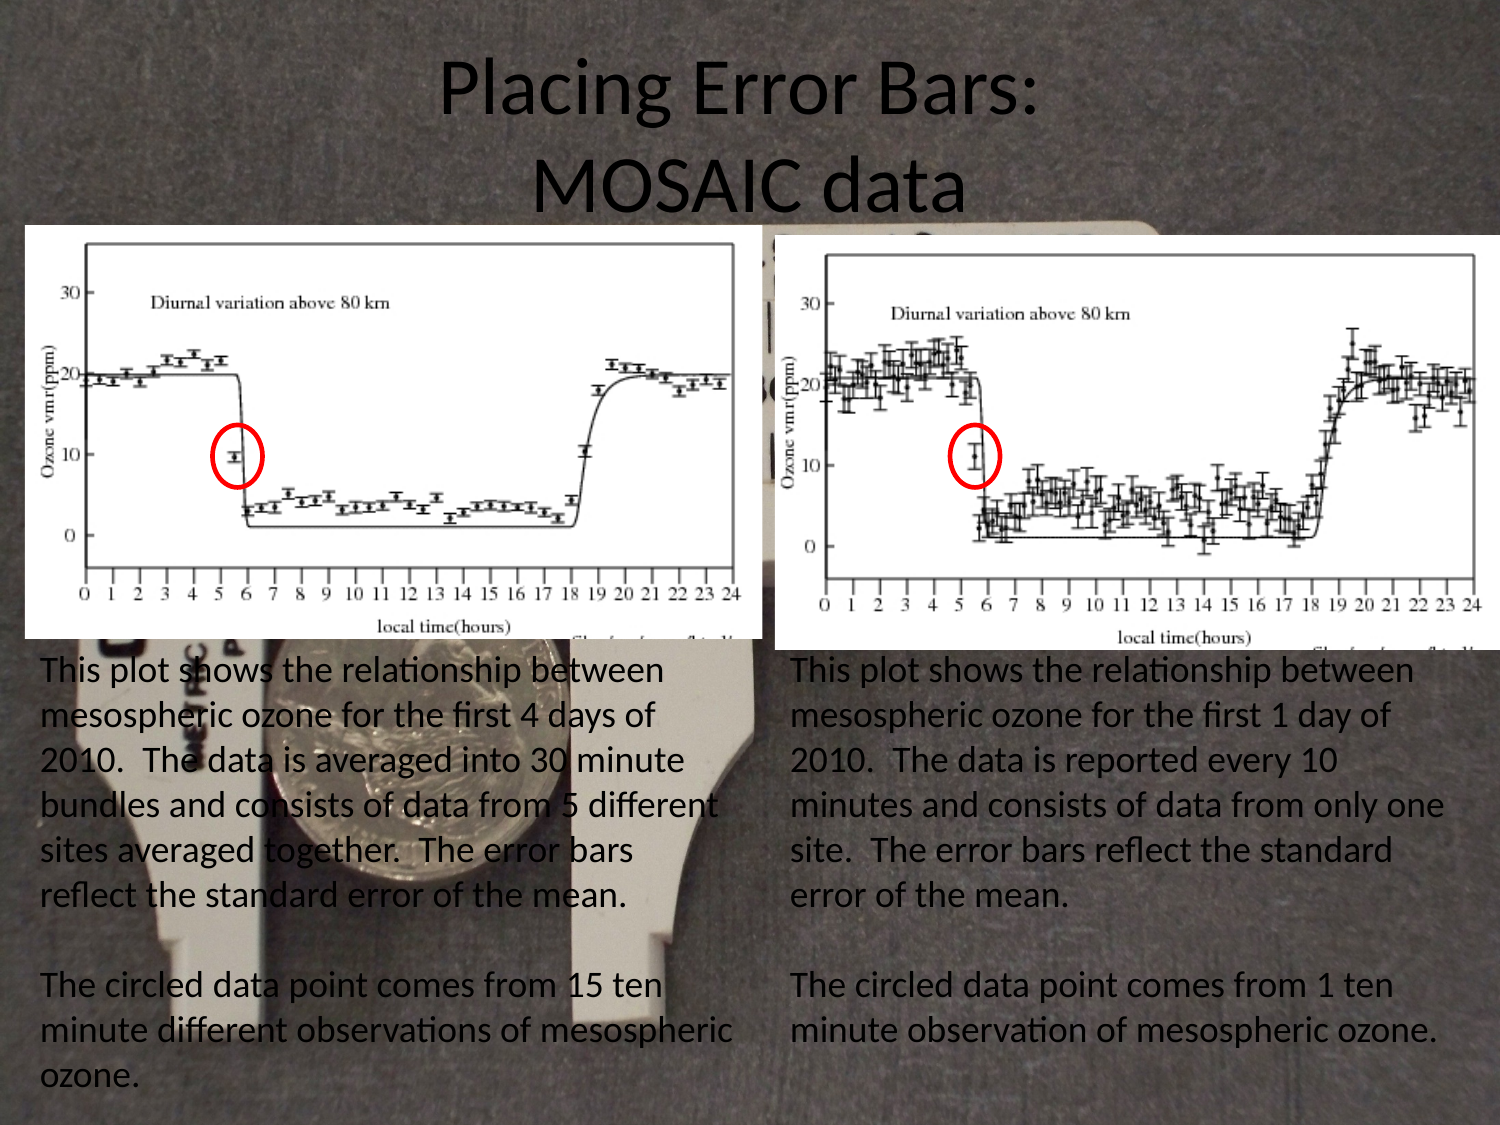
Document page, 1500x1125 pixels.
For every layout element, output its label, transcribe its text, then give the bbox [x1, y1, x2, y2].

text_box This plot shows the relationship between mesospheric ozone for the first 1 day of 2010. The data is reported every 10 minutes and consists of data from only one site. The error bars reflect the standard error of the mean. The circled data point comes from 1 ten minute observation of mesospheric ozone. [774, 659, 1475, 1058]
text_box This plot shows the relationship between mesospheric ozone for the first 4 days of 2010. The data is averaged into 30 minute bundles and consists of data from 5 different sites averaged together. The error bars reflect the standard error of the mean. The circled data point comes from 15 ten minute different observations of mesospheric ozone. [24, 647, 750, 1103]
picture [0, 0, 1500, 1125]
title Placing Error Bars: MOSAIC data [74, 24, 1426, 238]
